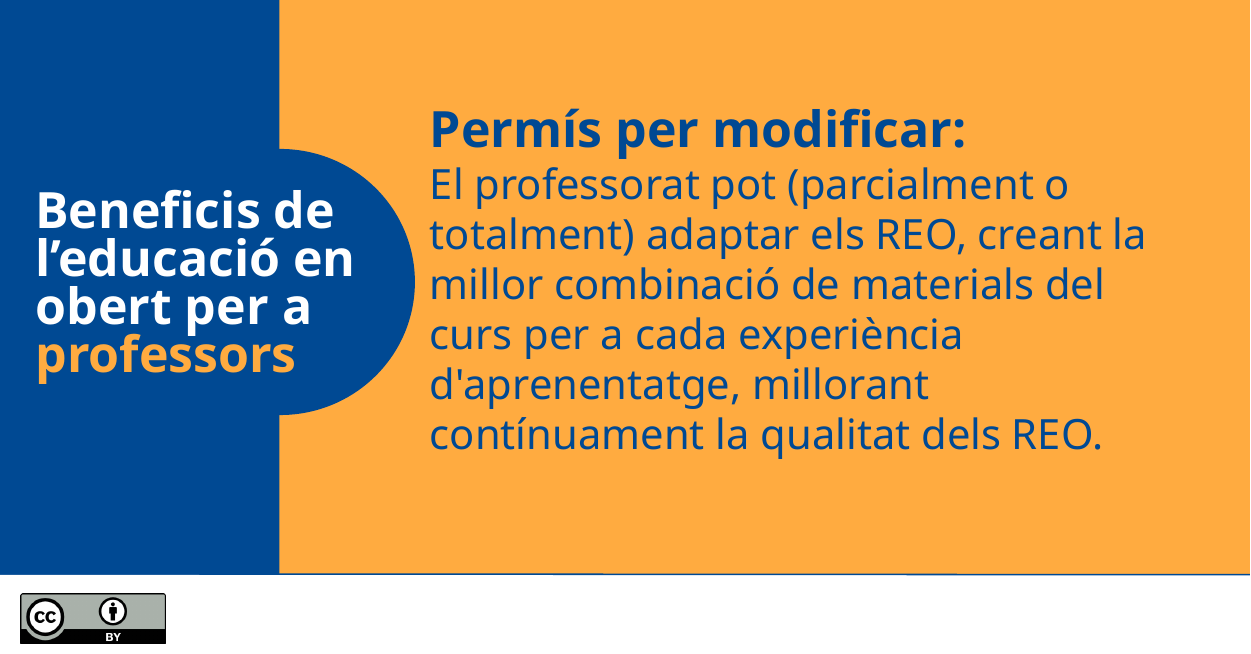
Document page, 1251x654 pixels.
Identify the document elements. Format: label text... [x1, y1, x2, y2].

text_box Beneficis de l’educació en obert per a professors [20, 175, 403, 397]
text_box [403, 227, 415, 337]
text_box [0, 0, 280, 573]
picture [20, 592, 166, 645]
text_box [200, 148, 361, 175]
text_box [212, 397, 348, 416]
text_box [0, 582, 1250, 654]
text_box Permís per modificar: El professorat pot (parcialment o totalment) adaptar els REO, creant la millor combinació de materials del curs per a cada experiència d'aprenentatge, millorant contínuament la qualitat dels REO. [414, 82, 1174, 473]
